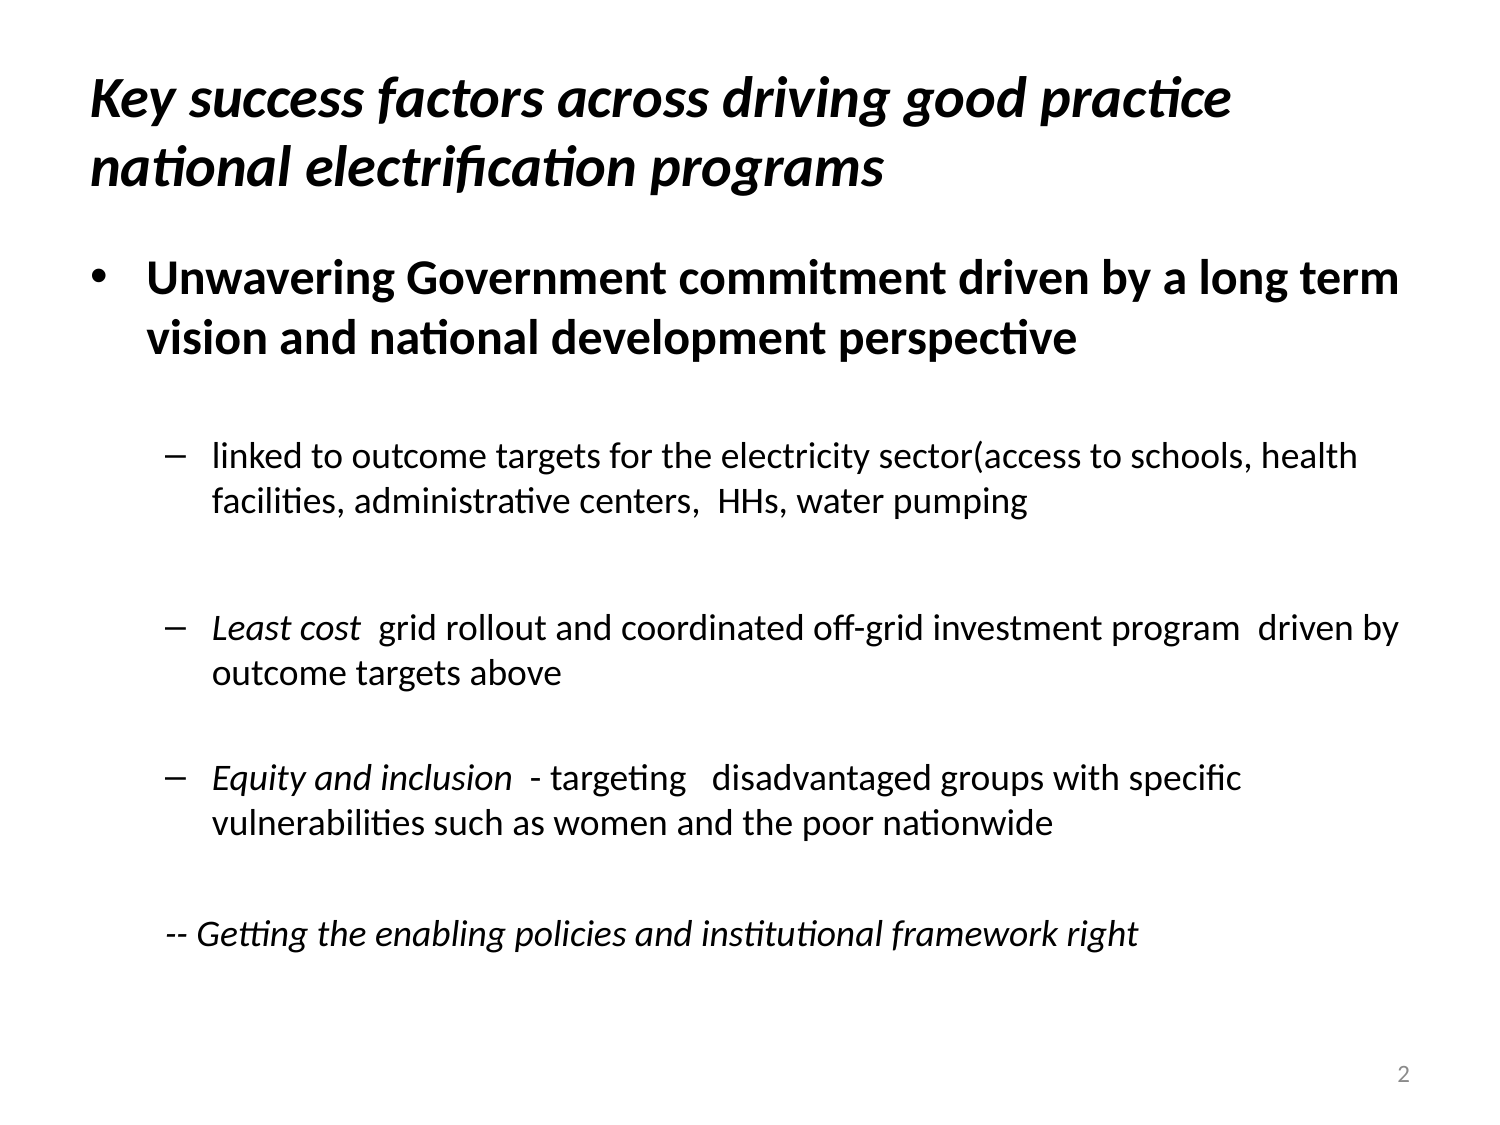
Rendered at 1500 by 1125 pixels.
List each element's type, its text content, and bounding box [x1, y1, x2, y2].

title Key success factors across driving good practice national electrification programs [75, 45, 1425, 213]
slide_number 2 [1074, 1042, 1425, 1103]
list Unwavering Government commitment driven by a long term vision and national development perspective linked to outcome targets for the electricity sector(access to schools, health facilities, administrative centers, HHs, water pumping Least cost grid rollout and coordinated off-grid investment program driven by outcome targets above Equity and inclusion - targeting disadvantaged groups with specific vulnerabilities such as women and the poor nationwide -- Getting the enabling policies and institutional framework right [75, 237, 1425, 1063]
